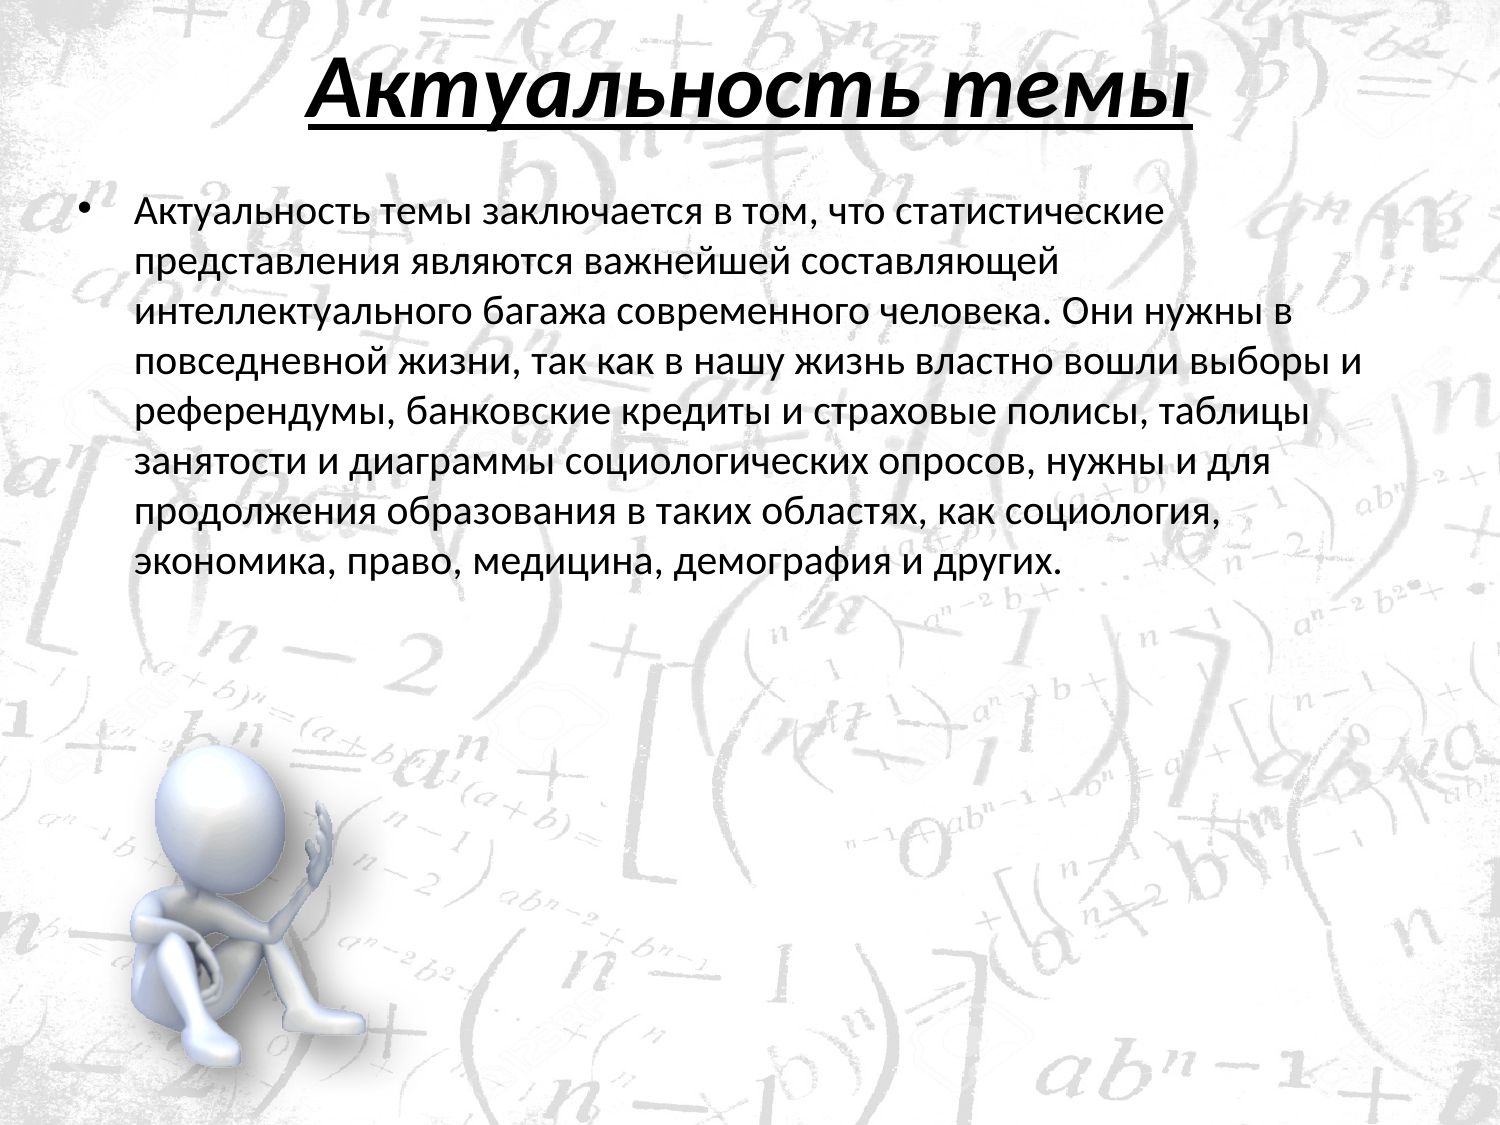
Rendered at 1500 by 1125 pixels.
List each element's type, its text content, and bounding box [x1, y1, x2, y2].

picture [12, 724, 413, 1125]
title Актуальность темы [75, 0, 1425, 163]
list Актуальность темы заключается в том, что статистические представления являются важнейшей составляющей интеллектуального багажа современного человека. Они нужны в повседневной жизни, так как в нашу жизнь властно вошли выборы и референдумы, банковские кредиты и страховые полисы, таблицы занятости и диаграммы социологических опросов, нужны и для продолжения образования в таких областях, как социология, экономика, право, медицина, демография и других. [62, 174, 1413, 925]
